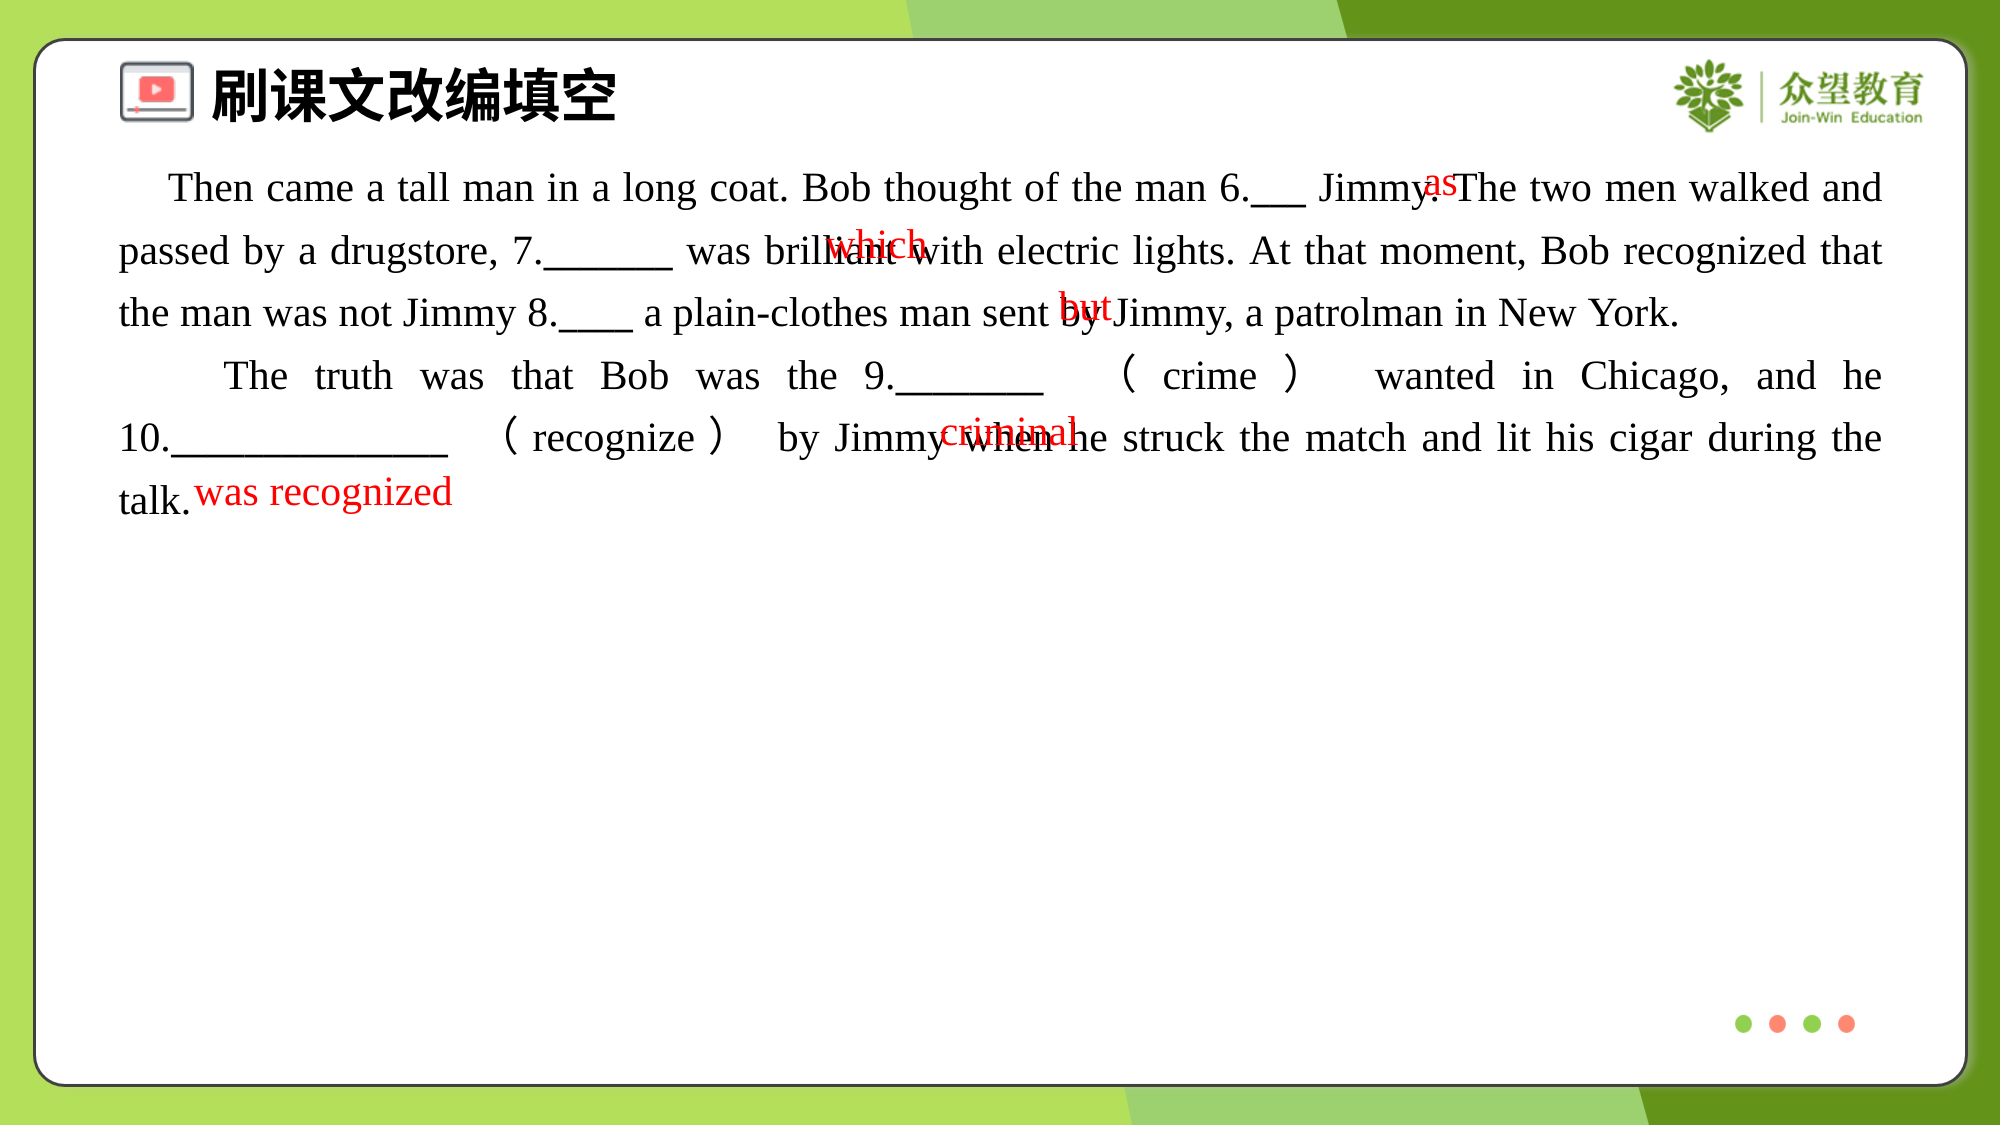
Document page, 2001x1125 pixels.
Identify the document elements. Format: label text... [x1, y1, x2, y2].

text_box which [820, 203, 933, 262]
text_box but [1054, 266, 1117, 324]
text_box as [1418, 141, 1463, 199]
text_box was recognized [184, 451, 463, 509]
text_box Then came a tall man in a long coat. Bob thought of the man 6.___ Jimmy. The two men walked and passed by a drugstore, 7._______ was brilliant with electric lights. At that moment, Bob recognized that the man was not Jimmy 8.____ a plain-clothes man sent by Jimmy, a patrolman in New York. The truth was that Bob was the 9.________ （crime） wanted in Chicago, and he 10._______________ （recognize） by Jimmy when he struck the match and lit his cigar during the talk. [118, 147, 1883, 580]
picture [0, 0, 2000, 1125]
text_box criminal [935, 391, 1084, 449]
